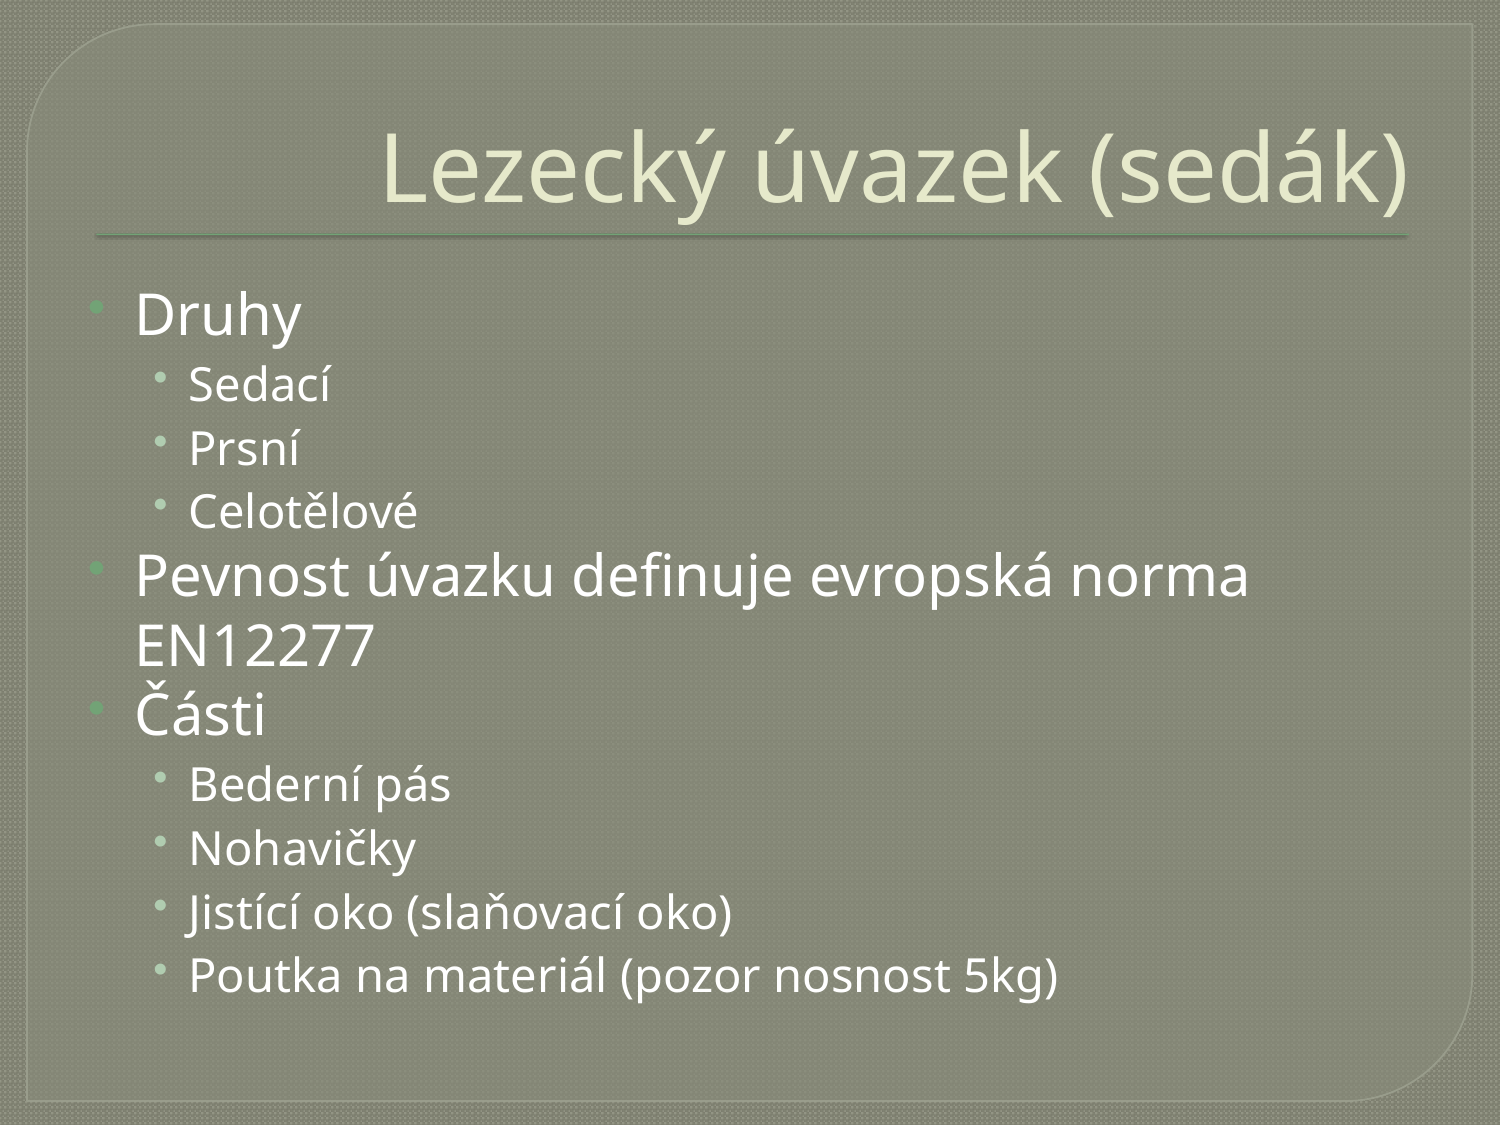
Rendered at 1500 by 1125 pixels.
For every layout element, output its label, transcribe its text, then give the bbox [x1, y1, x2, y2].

title Lezecký úvazek (sedák) [75, 41, 1425, 230]
list Druhy Sedací Prsní Celotělové Pevnost úvazku definuje evropská norma EN12277 Části Bederní pás Nohavičky Jistící oko (slaňovací oko) Poutka na materiál (pozor nosnost 5kg) [75, 270, 1425, 1013]
